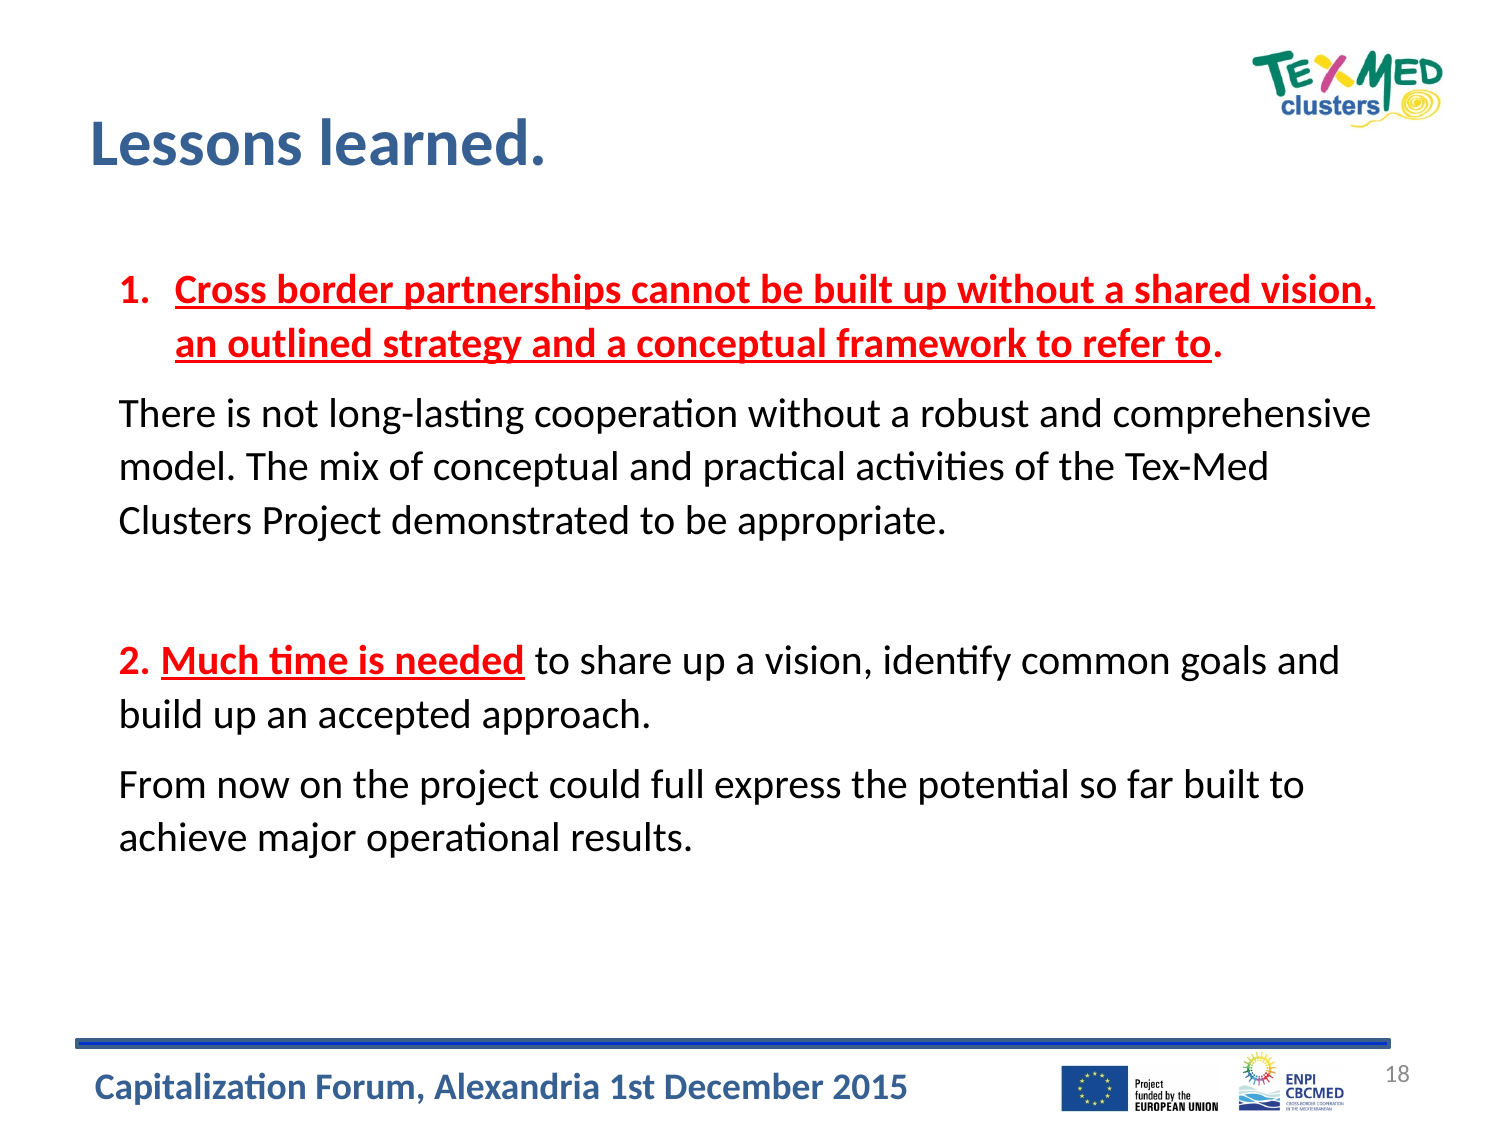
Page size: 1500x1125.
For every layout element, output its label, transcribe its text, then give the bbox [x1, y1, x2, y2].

text_box Capitalization Forum, Alexandria 1st December 2015 [79, 1054, 925, 1115]
text_box [75, 1038, 1391, 1049]
picture [1060, 1065, 1219, 1112]
text_box Cross border partnerships cannot be built up without a shared vision, an outlined strategy and a conceptual framework to refer to. There is not long-lasting cooperation without a robust and comprehensive model. The mix of conceptual and practical activities of the Tex-Med Clusters Project demonstrated to be appropriate. 2. Much time is needed to share up a vision, identify common goals and build up an accepted approach. From now on the project could full express the potential so far built to achieve major operational results. [103, 250, 1393, 868]
slide_number 18 [1074, 1042, 1425, 1103]
title Lessons learned. [75, 45, 1425, 233]
picture [1238, 1051, 1344, 1111]
picture [1245, 42, 1447, 134]
